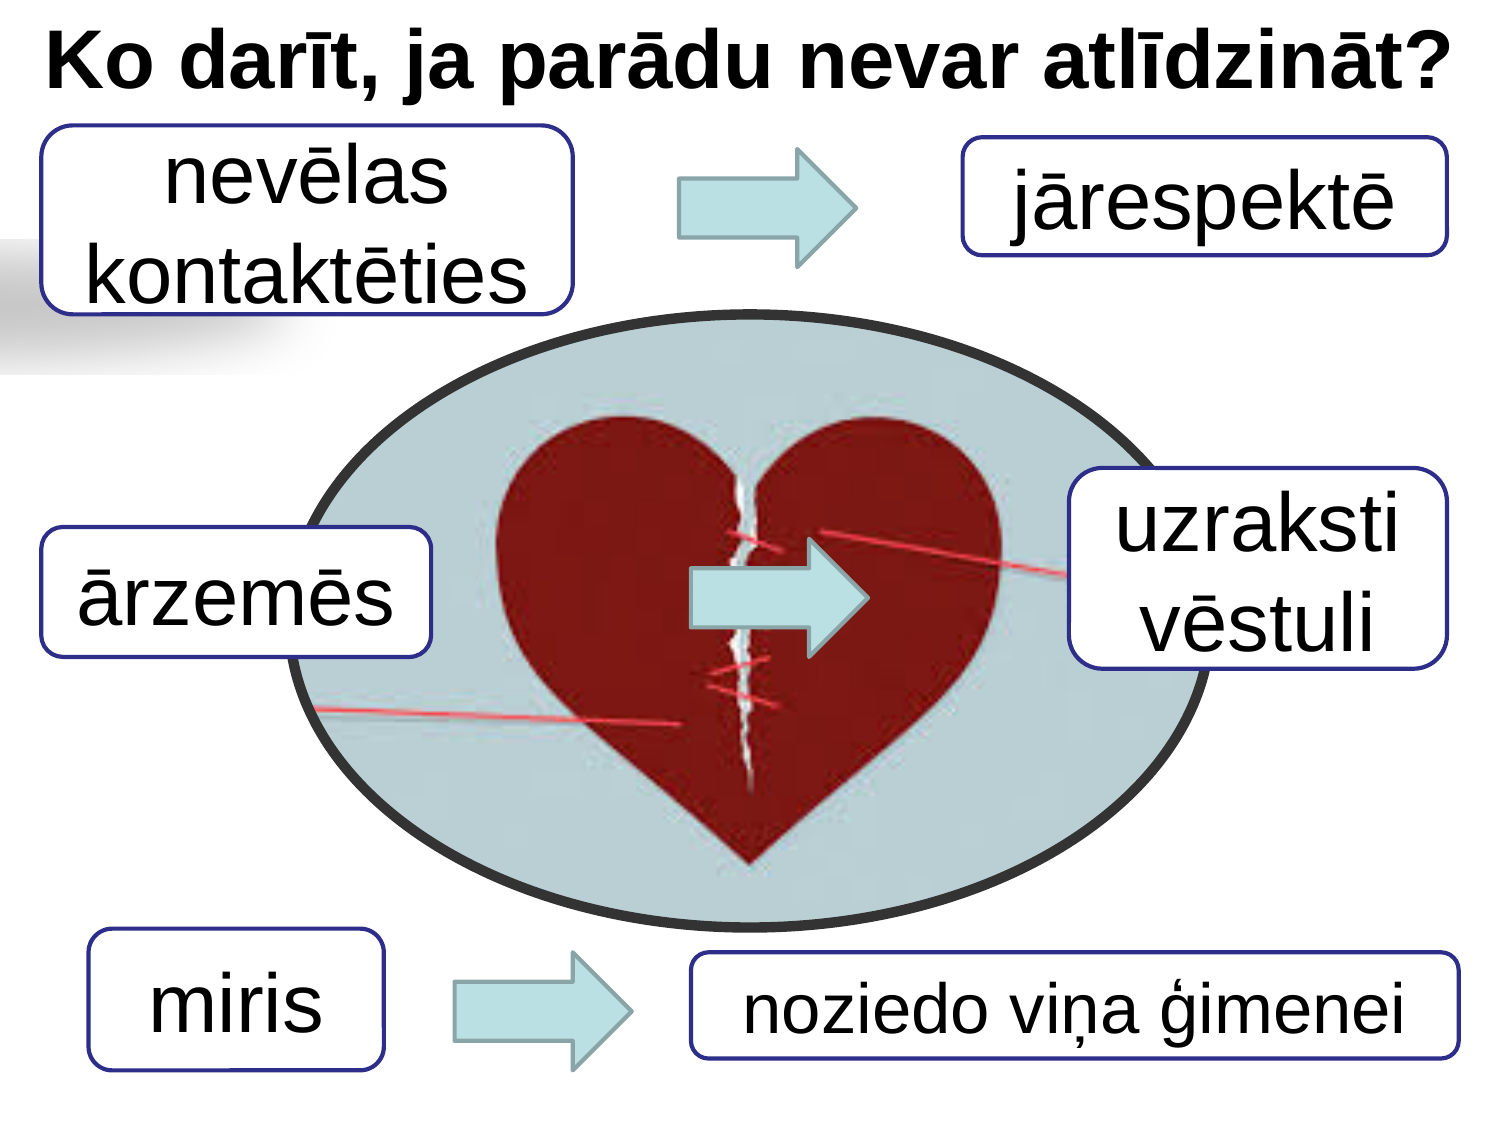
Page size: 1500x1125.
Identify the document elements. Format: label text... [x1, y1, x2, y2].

text_box noziedo viņa ģimenei [688, 950, 1461, 1061]
text_box [676, 147, 859, 270]
text_box miris [86, 926, 386, 1073]
text_box jārespektē [960, 135, 1450, 258]
text_box uzraksti vēstuli [1215, 465, 1450, 671]
title Ko darīt, ja parādu nevar atlīdzināt? [0, 0, 1500, 109]
text_box [452, 950, 634, 1073]
text_box nevēlas kontaktēties [39, 123, 575, 317]
text_box ārzemēs [39, 524, 283, 660]
picture [288, 314, 1211, 928]
